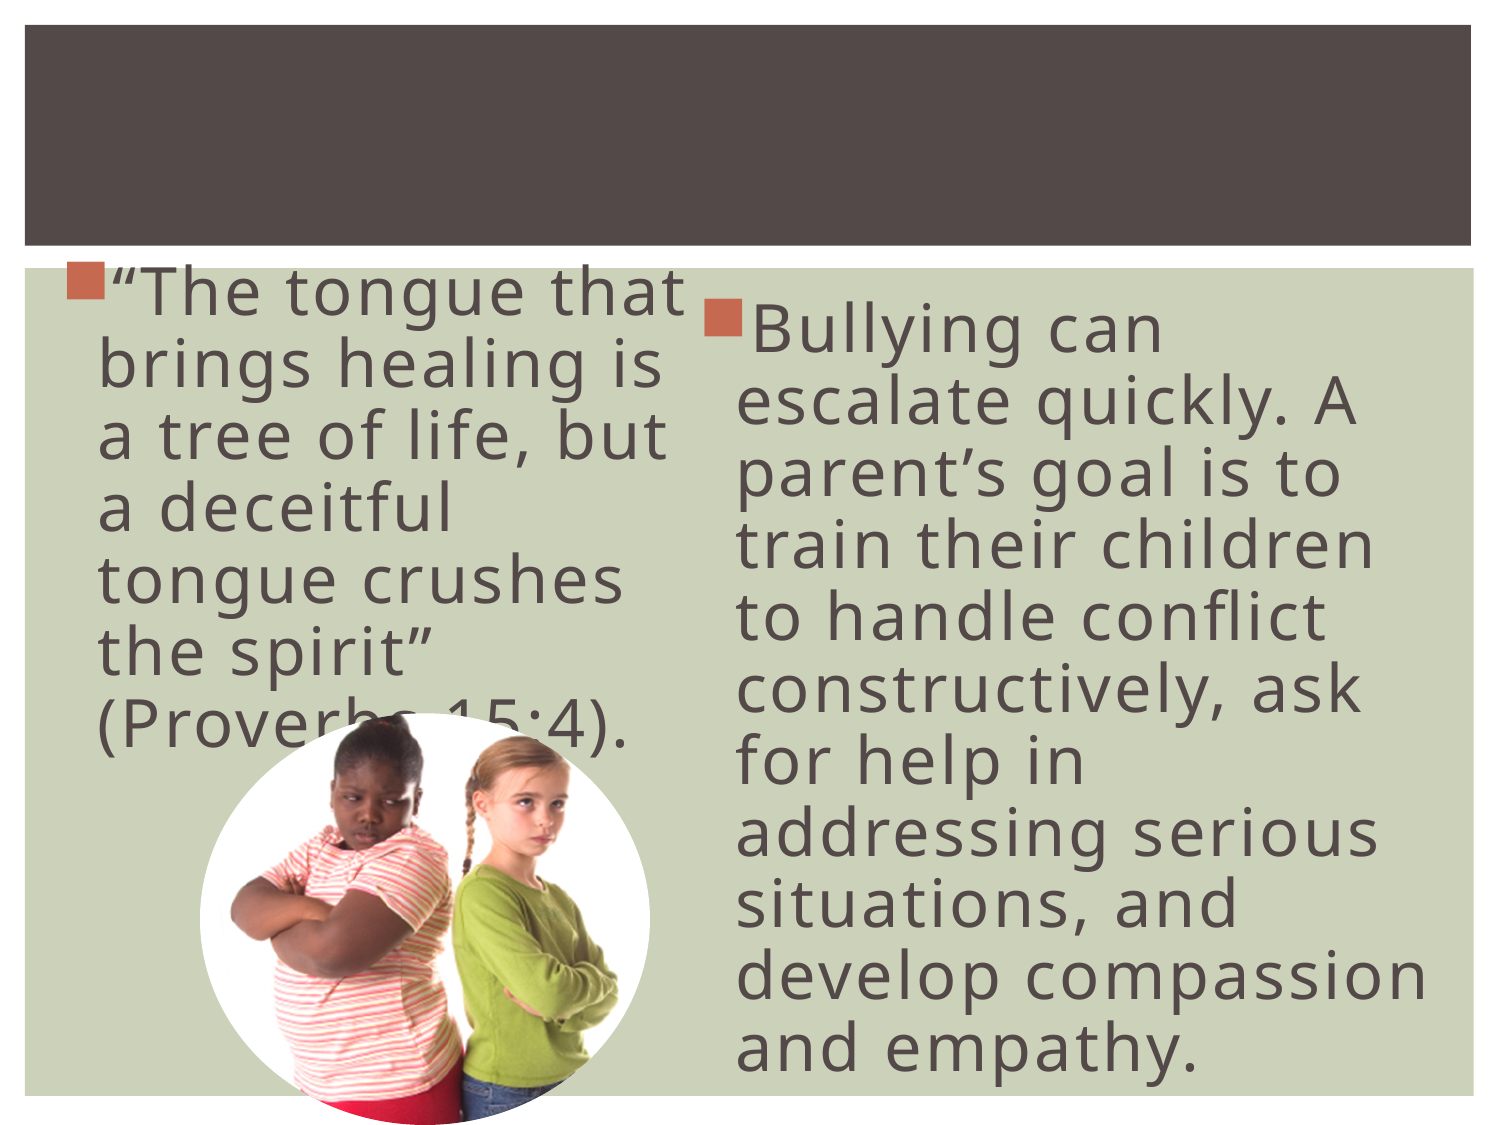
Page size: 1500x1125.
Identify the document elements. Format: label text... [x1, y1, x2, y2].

picture [199, 713, 651, 1125]
list “The tongue that brings healing is a tree of life, but a deceitful tongue crushes the spirit” (Proverbs 15:4). [37, 249, 738, 1005]
list Bullying can escalate quickly. A parent’s goal is to train their children to handle conflict constructively, ask for help in addressing serious situations, and develop compassion and empathy. [675, 287, 1475, 1030]
